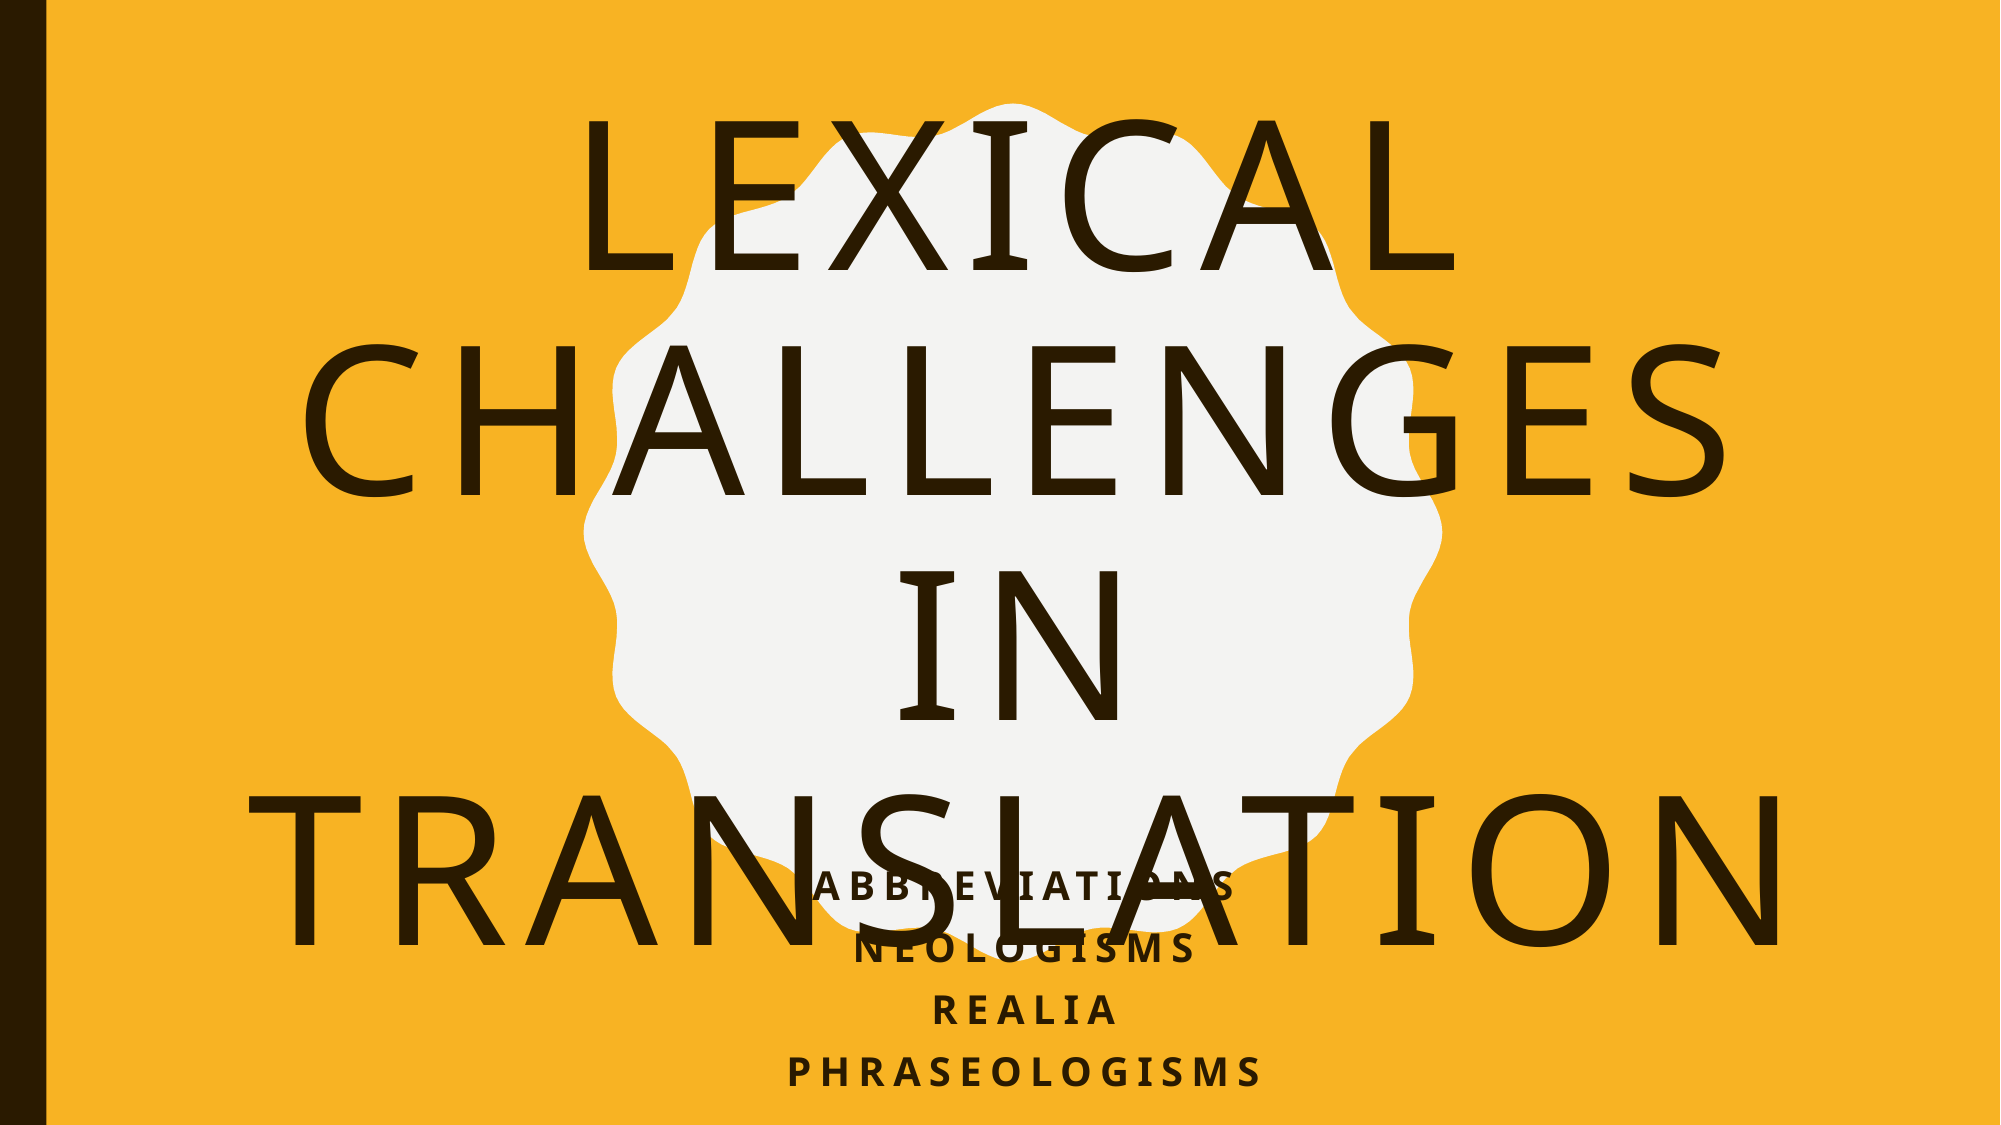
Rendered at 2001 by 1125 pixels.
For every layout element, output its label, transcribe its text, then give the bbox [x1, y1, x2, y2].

title Lexical Challenges in Translation [176, 180, 1870, 902]
subtitle Abbreviations Neologisms Realia phraseologisms [363, 852, 1684, 1103]
